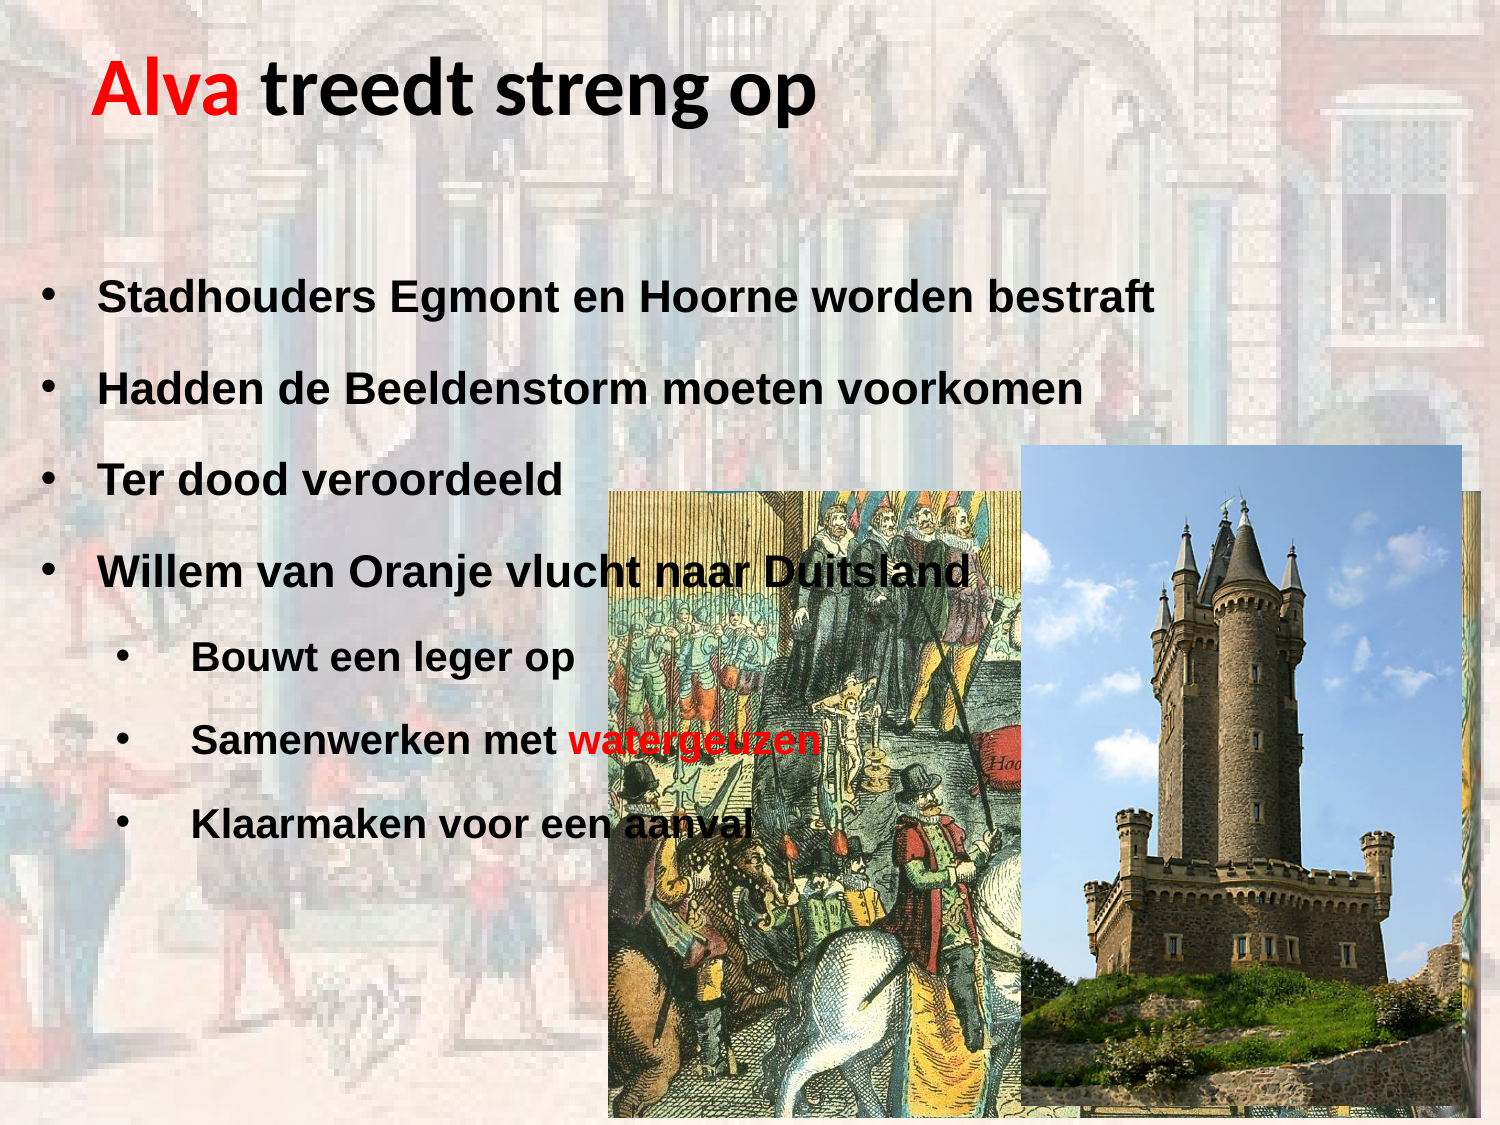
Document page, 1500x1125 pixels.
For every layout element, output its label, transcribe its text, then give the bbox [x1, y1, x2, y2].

title Alva treedt streng op [76, 46, 1369, 140]
list Stadhouders Egmont en Hoorne worden bestraft Hadden de Beeldenstorm moeten voorkomen Ter dood veroordeeld Willem van Oranje vlucht naar Duitsland Bouwt een leger op Samenwerken met watergeuzen Klaarmaken voor een aanval [25, 231, 1282, 941]
picture [607, 445, 1481, 1118]
